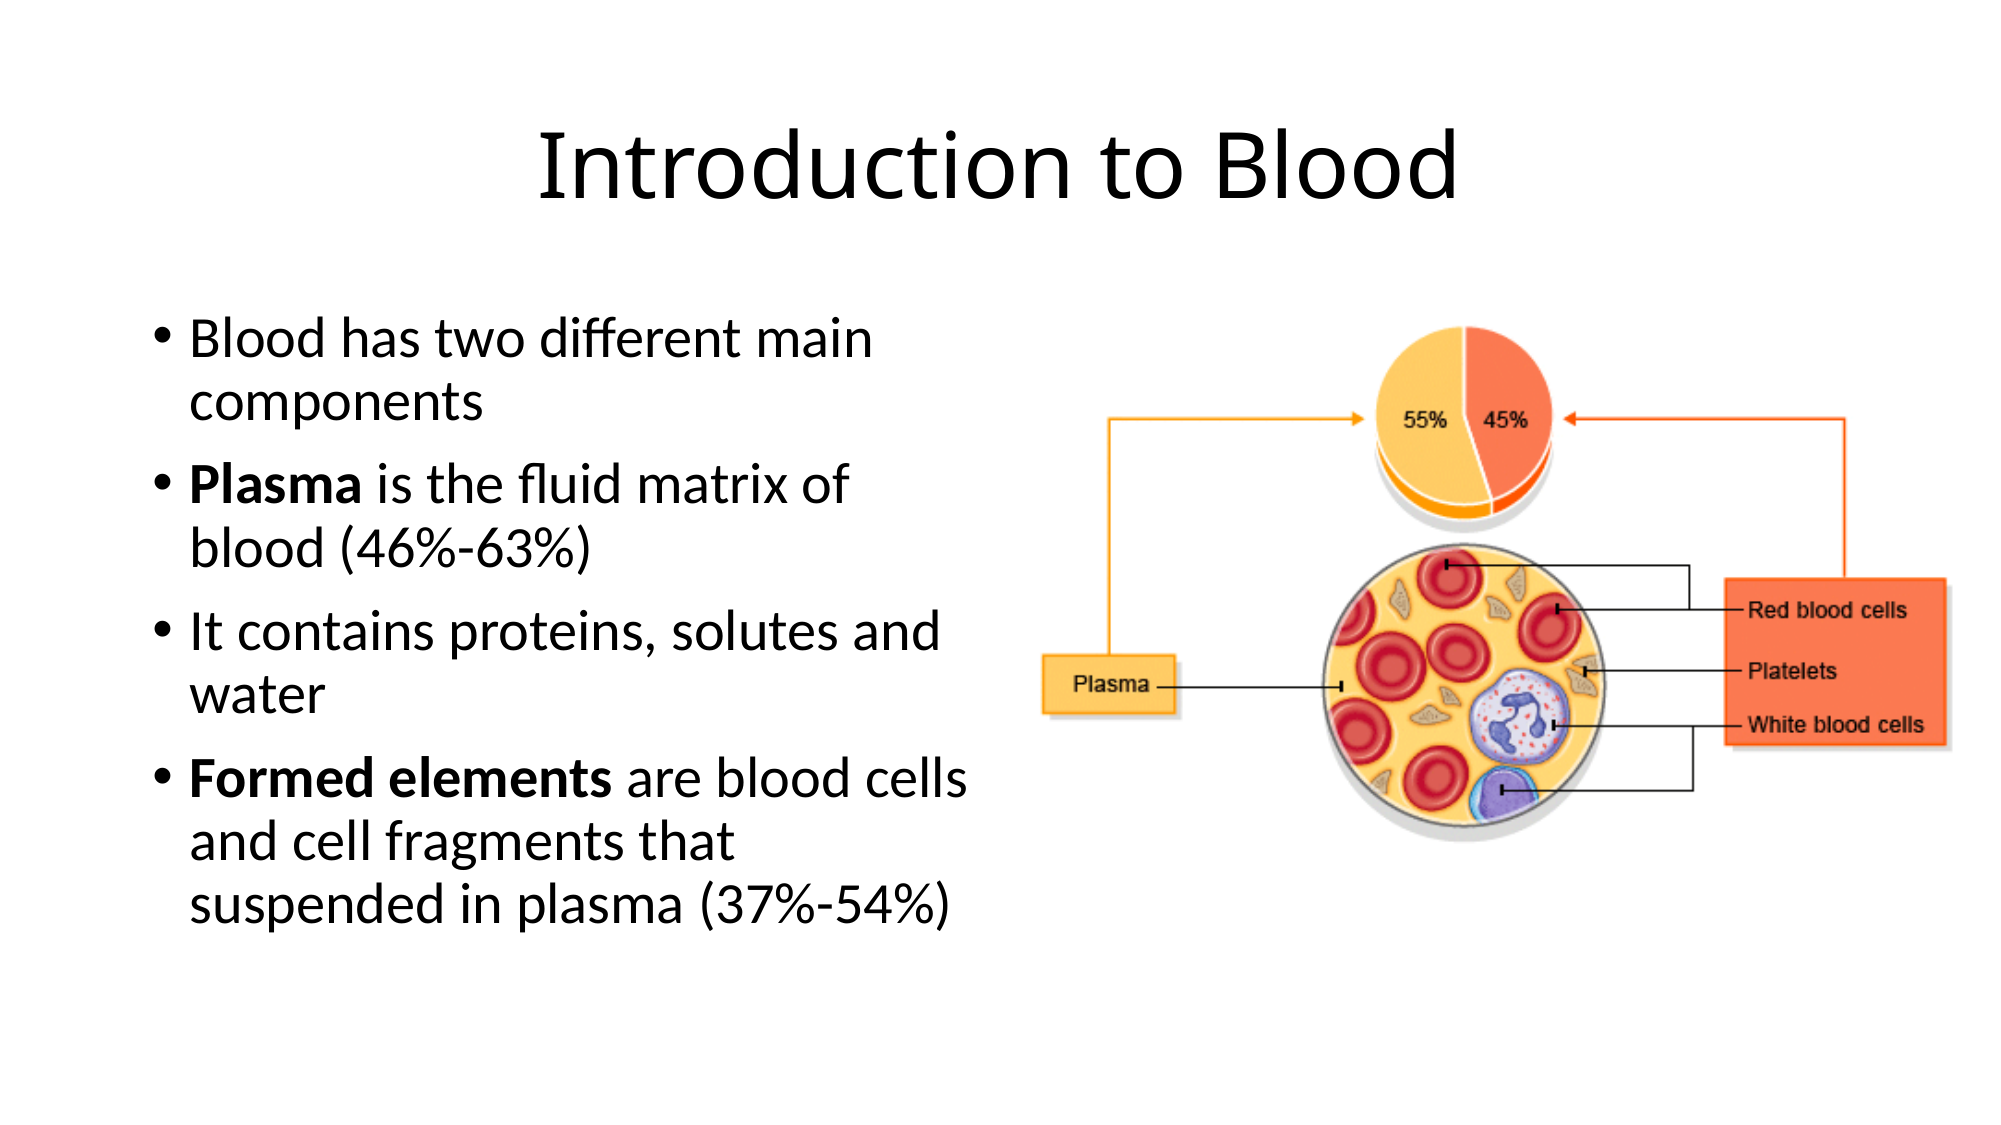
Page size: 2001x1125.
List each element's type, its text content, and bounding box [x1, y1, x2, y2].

title Introduction to Blood [137, 59, 1863, 278]
list Blood has two different main components Plasma is the fluid matrix of blood (46%-63%) It contains proteins, solutes and water Formed elements are blood cells and cell fragments that suspended in plasma (37%-54%) [137, 299, 988, 1014]
picture [1033, 297, 1955, 866]
